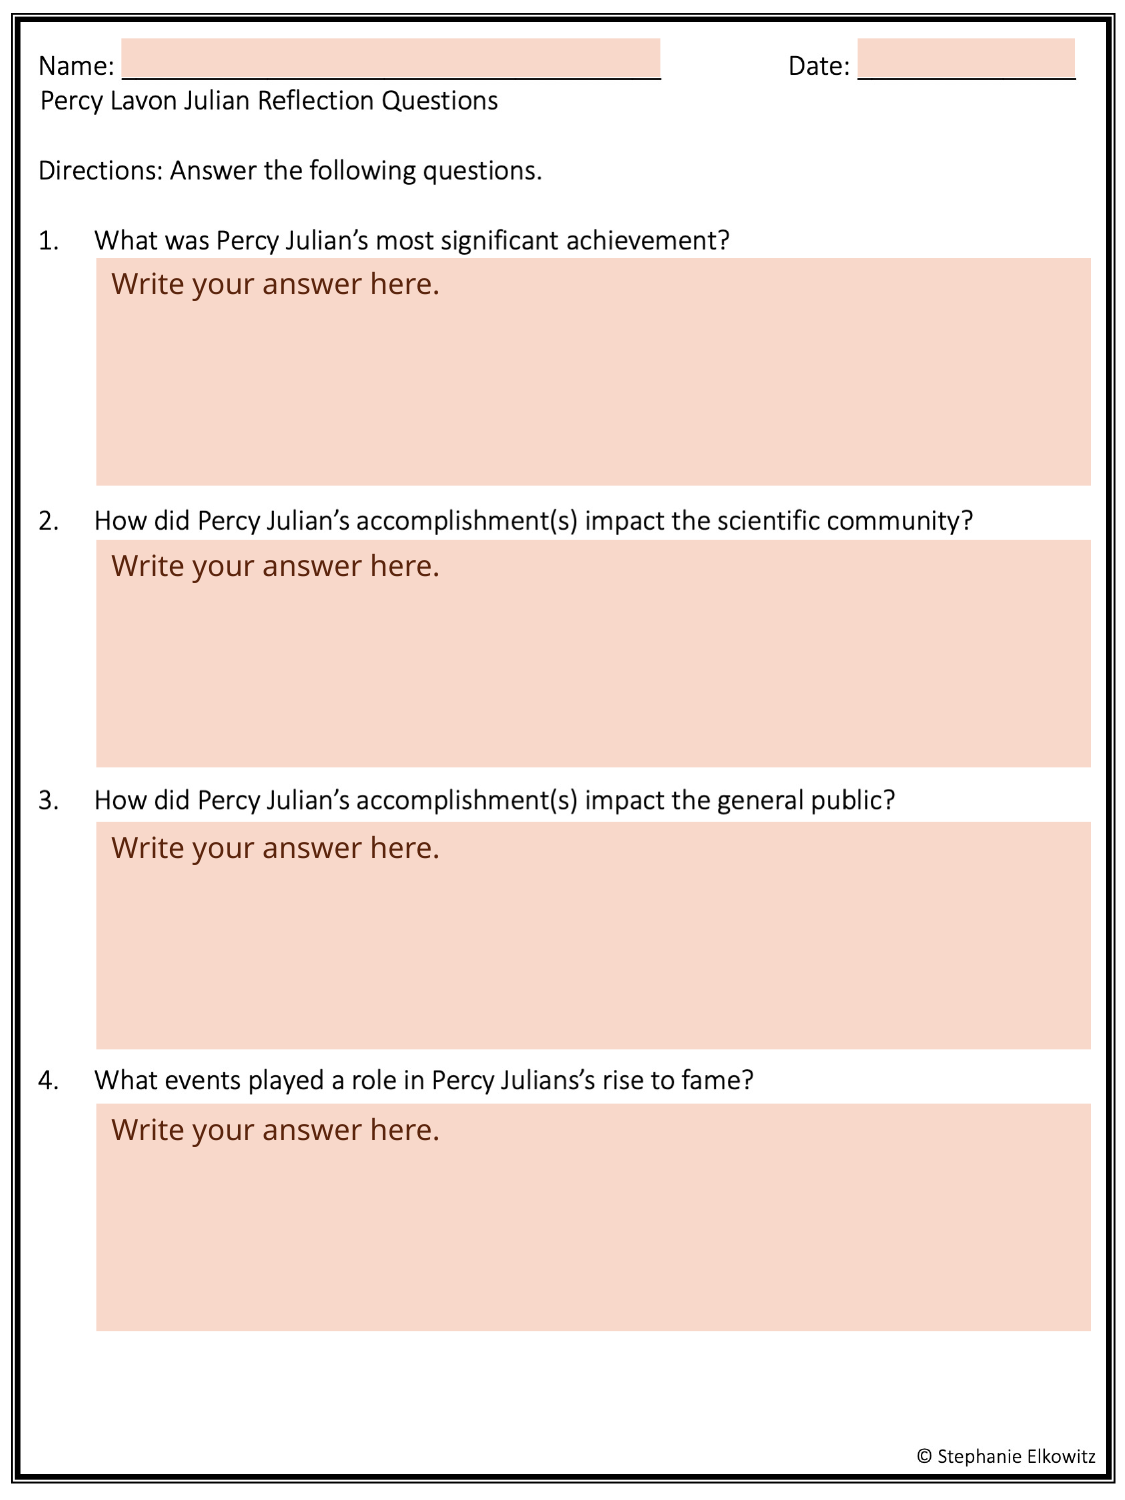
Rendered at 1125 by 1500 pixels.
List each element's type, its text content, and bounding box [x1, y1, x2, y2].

text_box Write your answer here. [95, 257, 1092, 487]
text_box [857, 37, 1076, 78]
text_box Write your answer here. [95, 821, 1092, 1050]
picture [0, 0, 1125, 1500]
text_box Write your answer here. [95, 1103, 1092, 1332]
text_box Write your answer here. [95, 539, 1092, 769]
text_box [120, 37, 662, 78]
